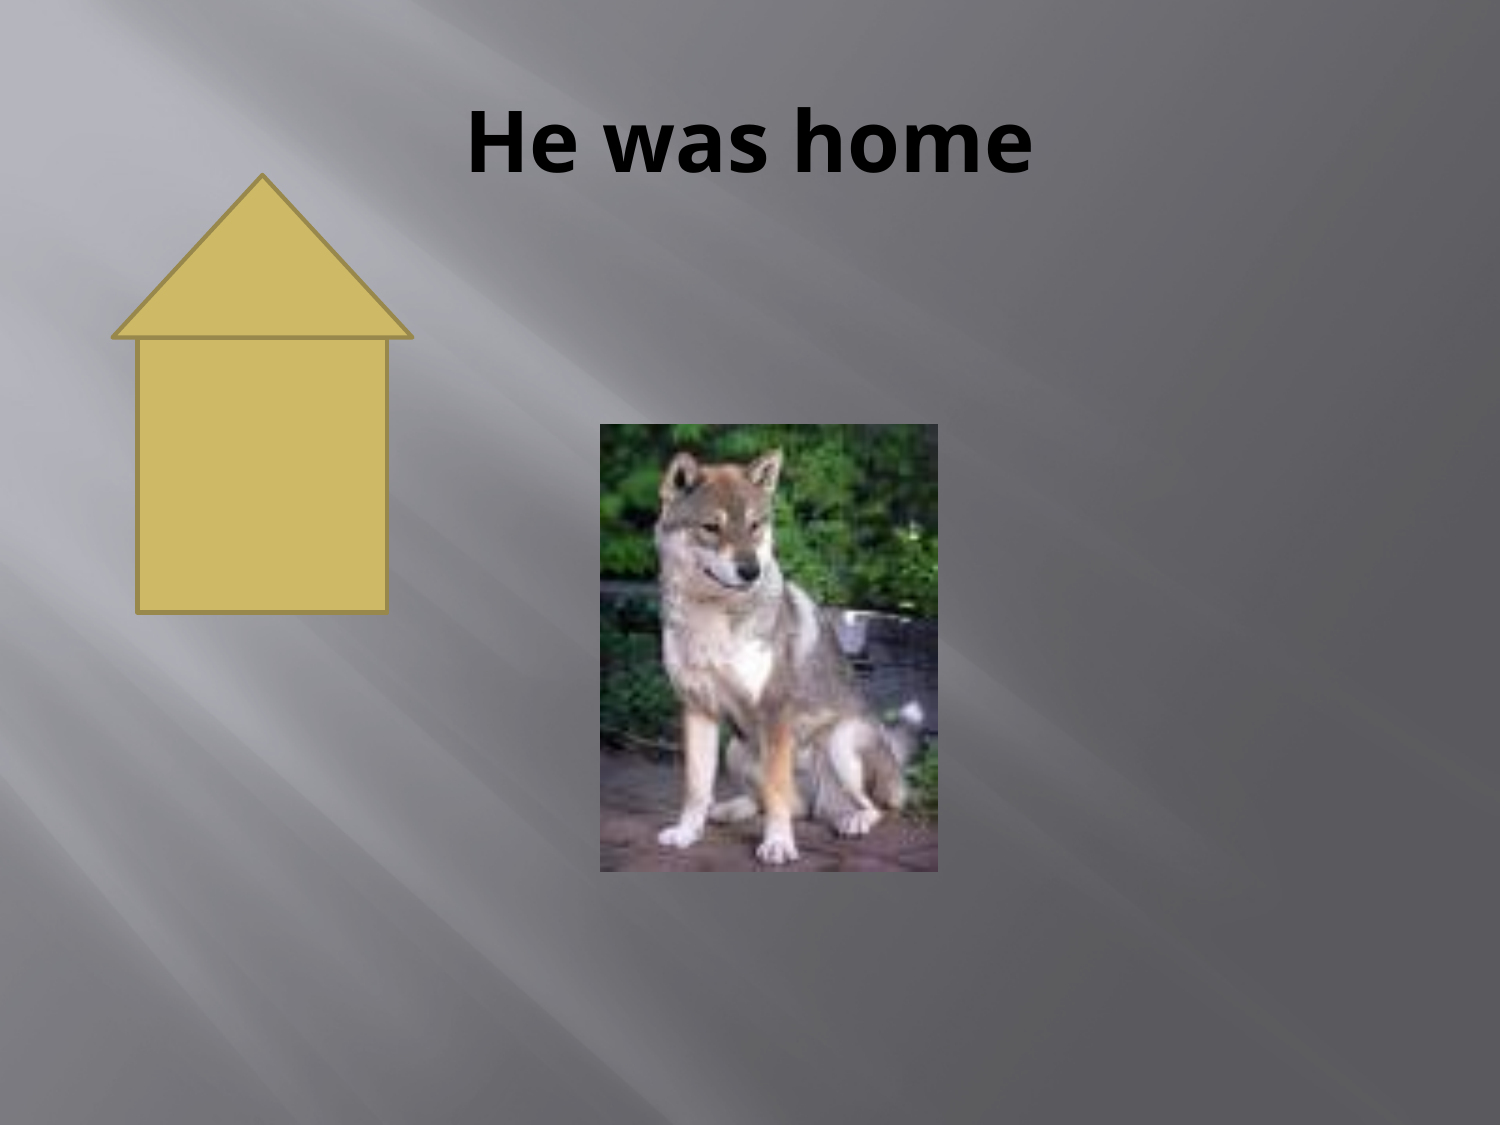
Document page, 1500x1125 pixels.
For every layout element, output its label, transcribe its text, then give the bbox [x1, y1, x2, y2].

picture [599, 424, 938, 872]
text_box [135, 340, 389, 615]
text_box [110, 172, 415, 340]
title He was home [75, 45, 1425, 233]
